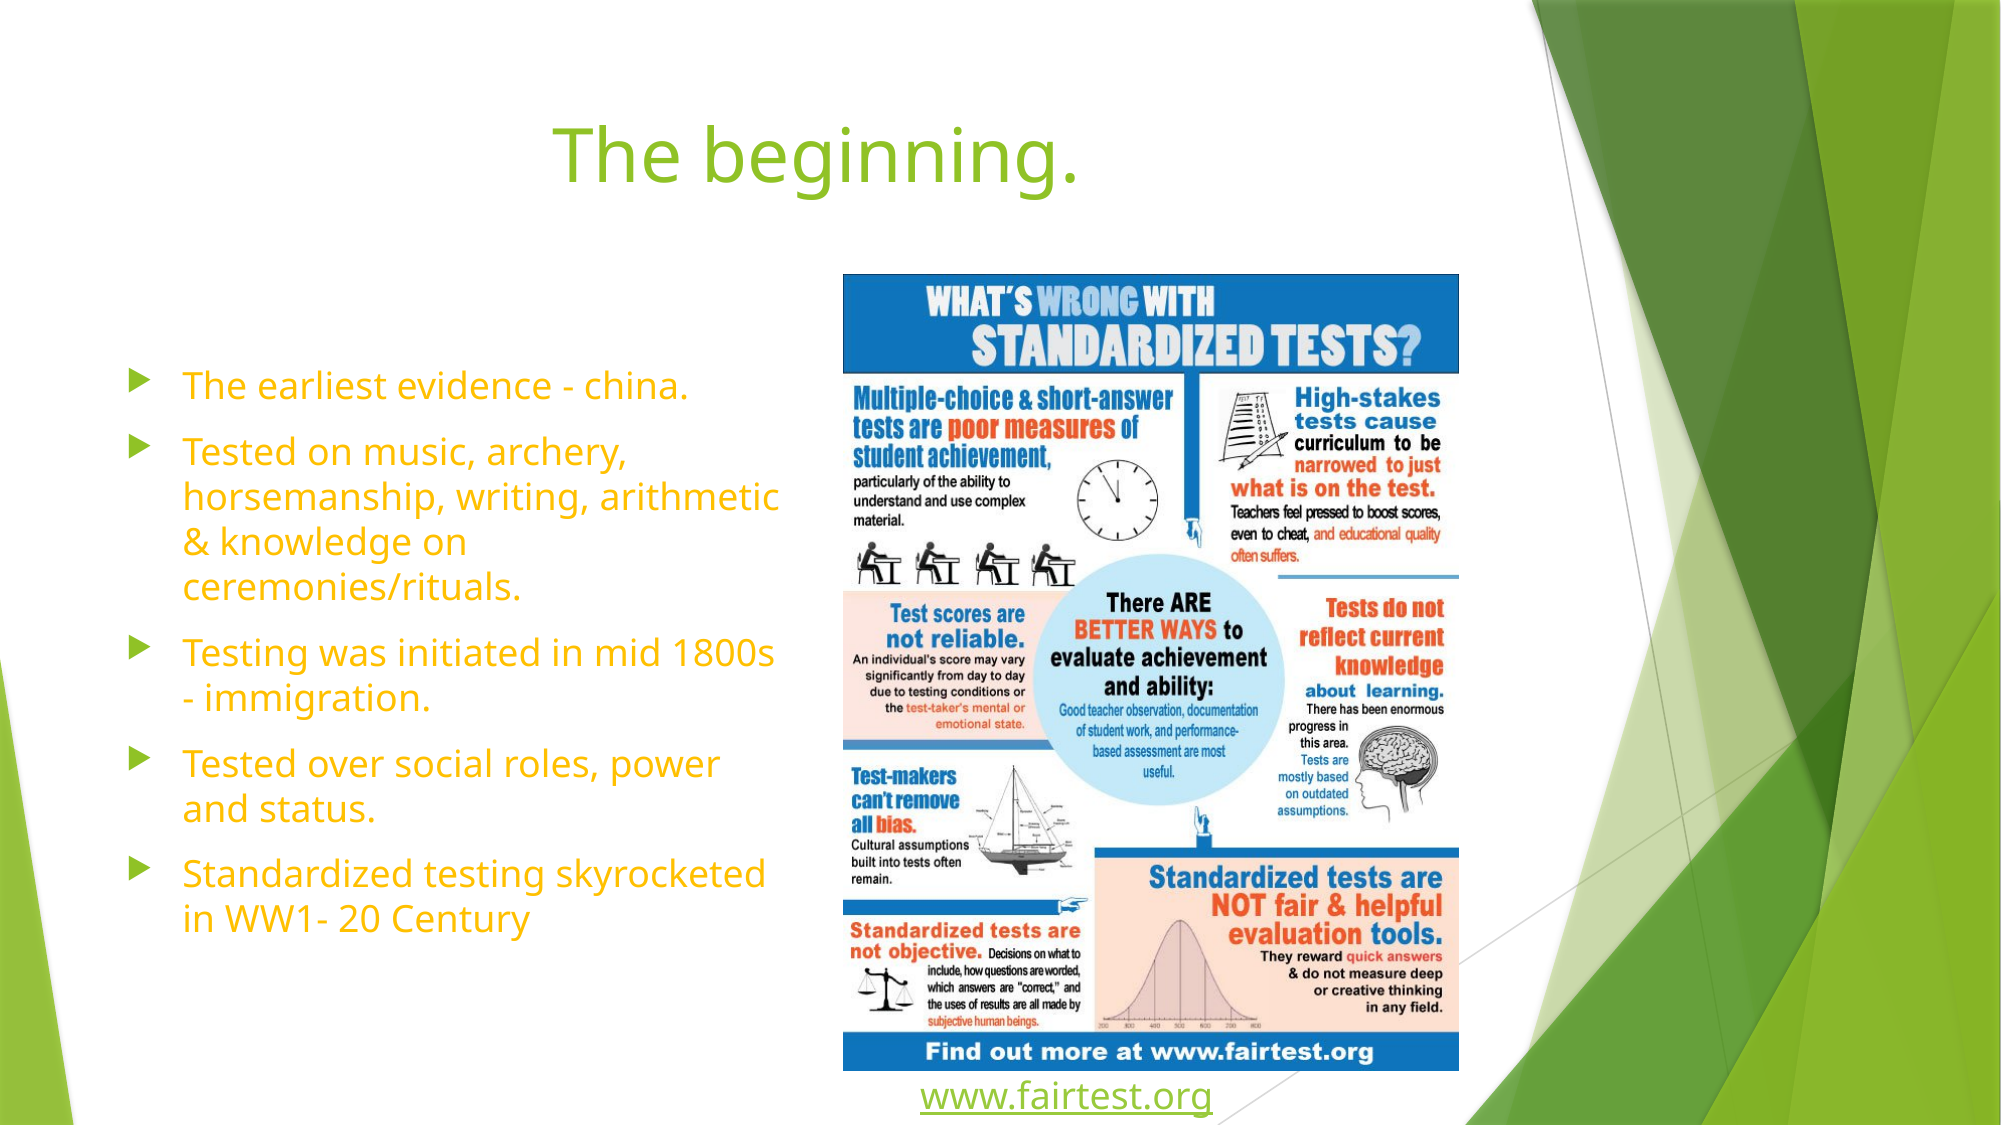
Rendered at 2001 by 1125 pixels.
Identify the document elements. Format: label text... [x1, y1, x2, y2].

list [843, 274, 1460, 1072]
list The earliest evidence - china. Tested on music, archery, horsemanship, writing, arithmetic & knowledge on ceremonies/rituals. Testing was initiated in mid 1800s - immigration. Tested over social roles, power and status. Standardized testing skyrocketed in WW1- 20 Century [111, 354, 798, 992]
text_box www.fairtest.org [905, 1080, 1228, 1125]
title The beginning. [111, 99, 1522, 317]
